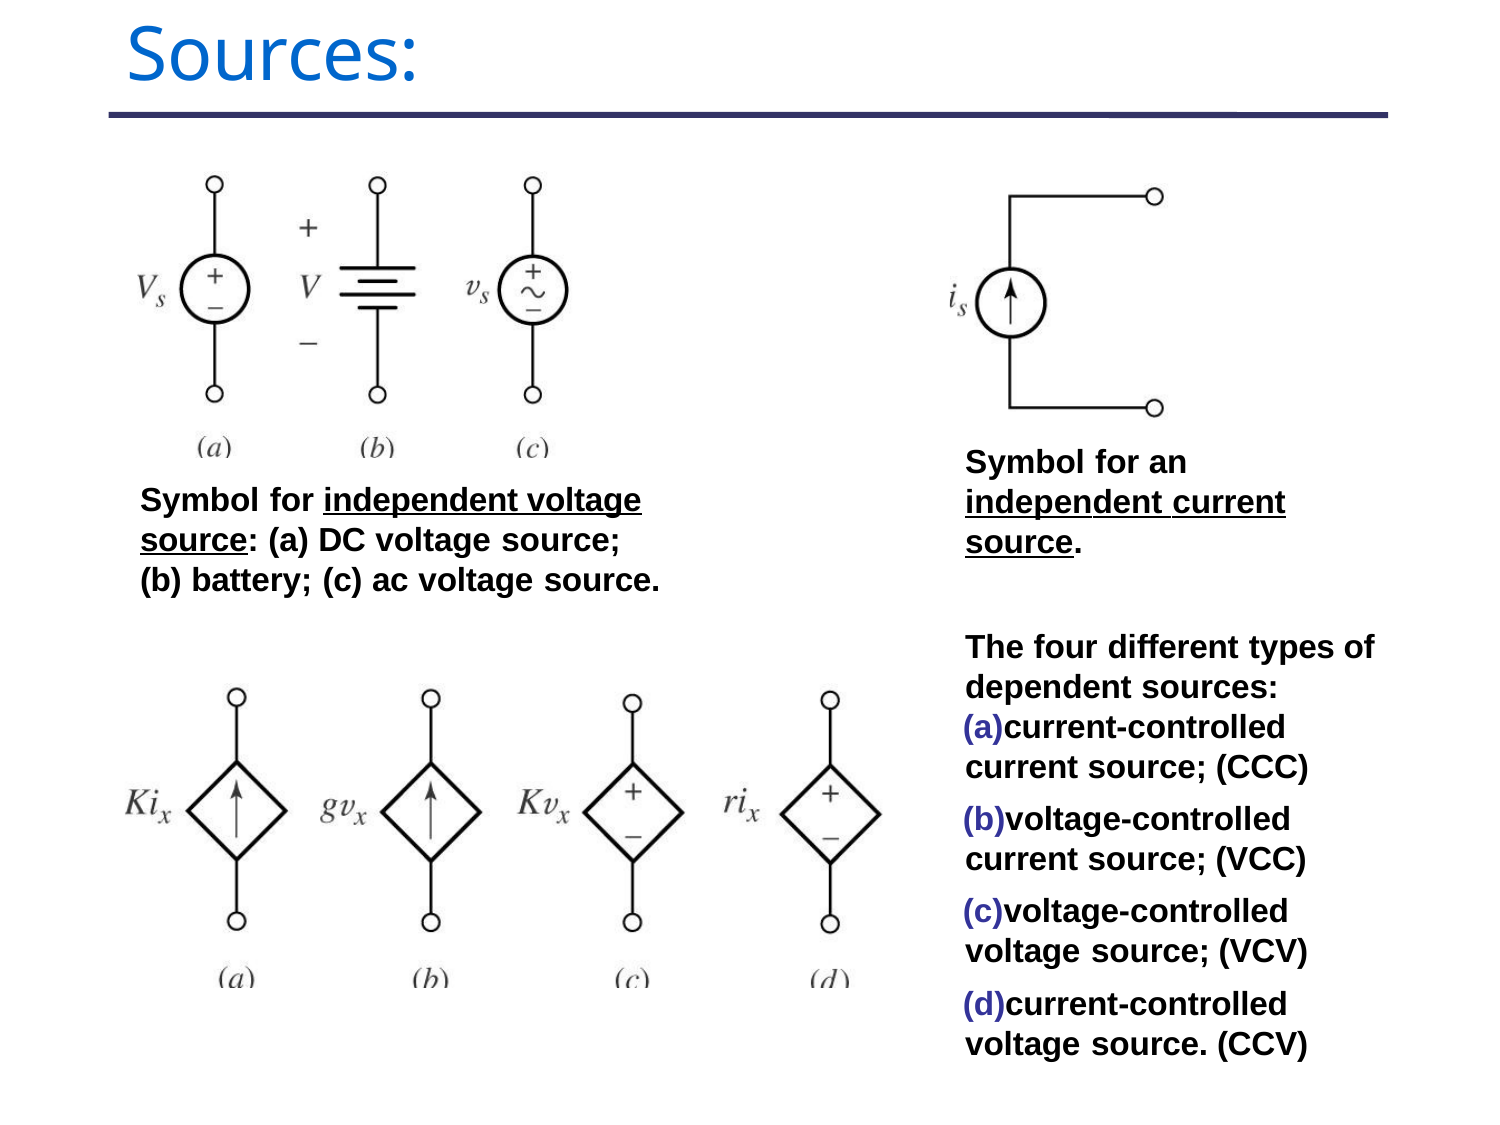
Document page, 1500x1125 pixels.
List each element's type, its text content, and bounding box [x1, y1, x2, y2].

text_box [137, 171, 613, 458]
slide_number 27 [1080, 1046, 1425, 1103]
text_box Sources: [124, 5, 462, 96]
text_box Symbol for an independent current source. [963, 440, 1290, 563]
text_box Symbol for independent voltage source: (a) DC voltage source; (b) battery; (c) ac voltage source. [137, 478, 692, 560]
text_box [949, 183, 1169, 422]
text_box The four different types of dependent sources: current-controlled current source; (CCC) voltage-controlled current source; (VCC) voltage-controlled voltage source; (VCV) current-controlled voltage source. (CCV) [963, 624, 1425, 1055]
text_box [124, 683, 888, 988]
